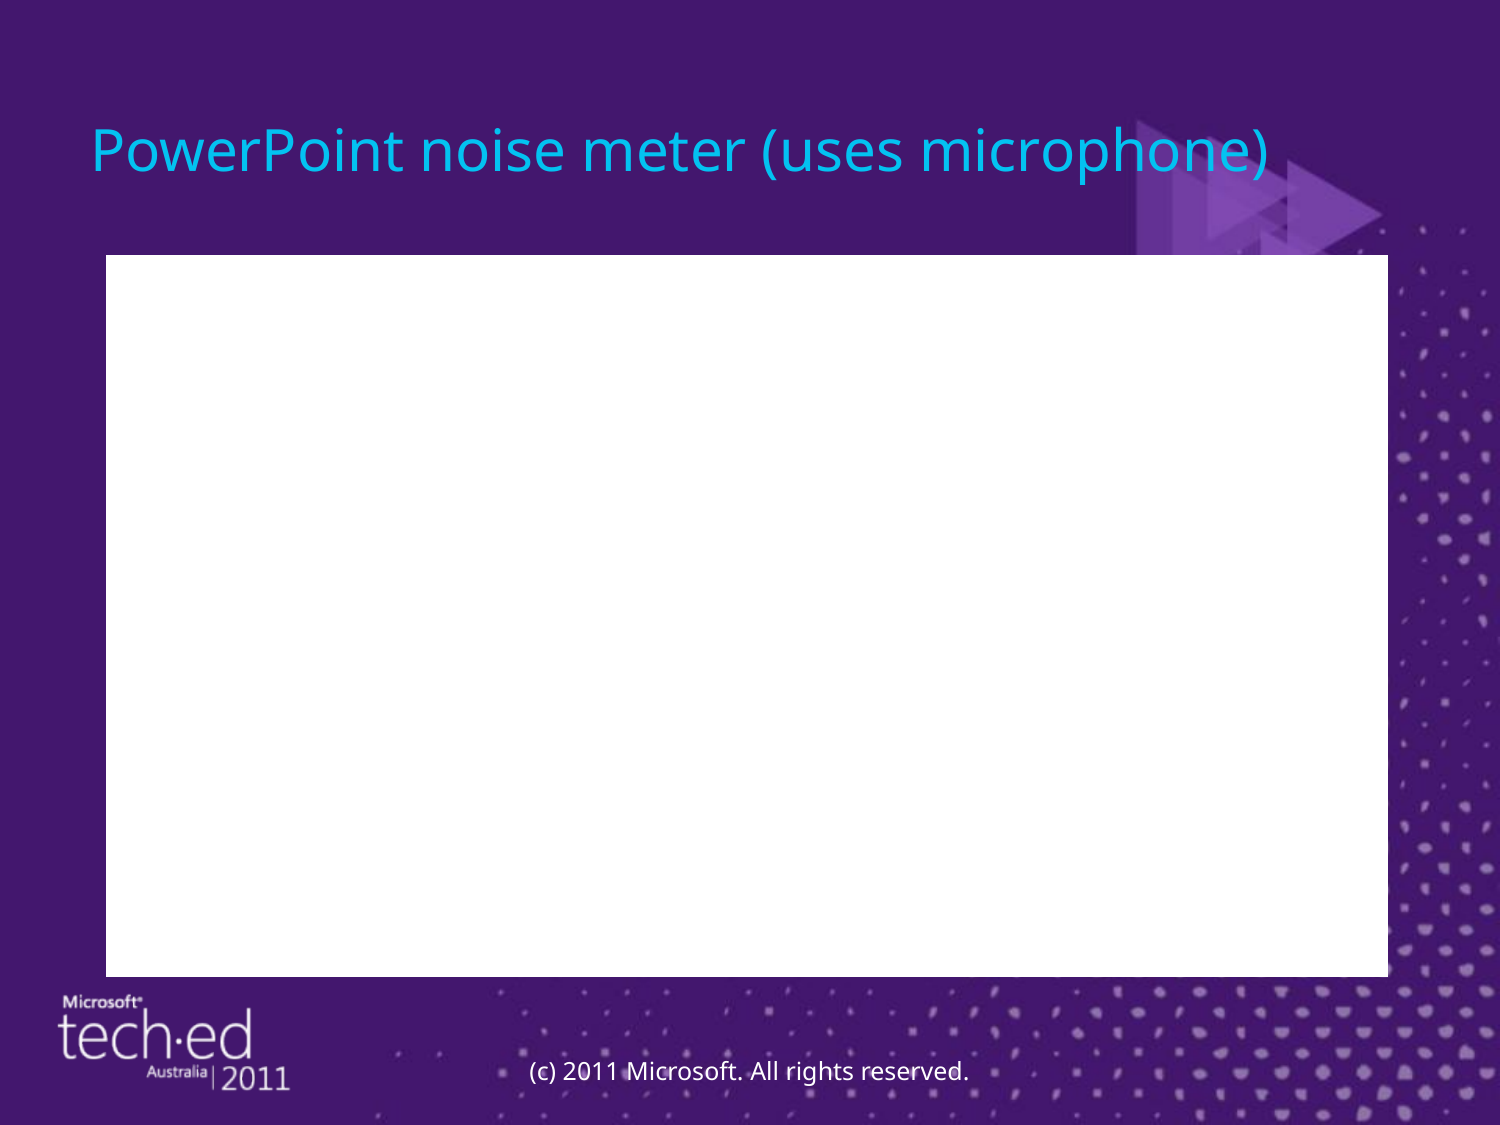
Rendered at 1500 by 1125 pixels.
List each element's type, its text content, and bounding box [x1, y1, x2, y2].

footer (c) 2011 Microsoft. All rights reserved. [512, 1042, 988, 1103]
title PowerPoint noise meter (uses microphone) [75, 54, 1425, 243]
picture [0, 0, 1500, 1125]
